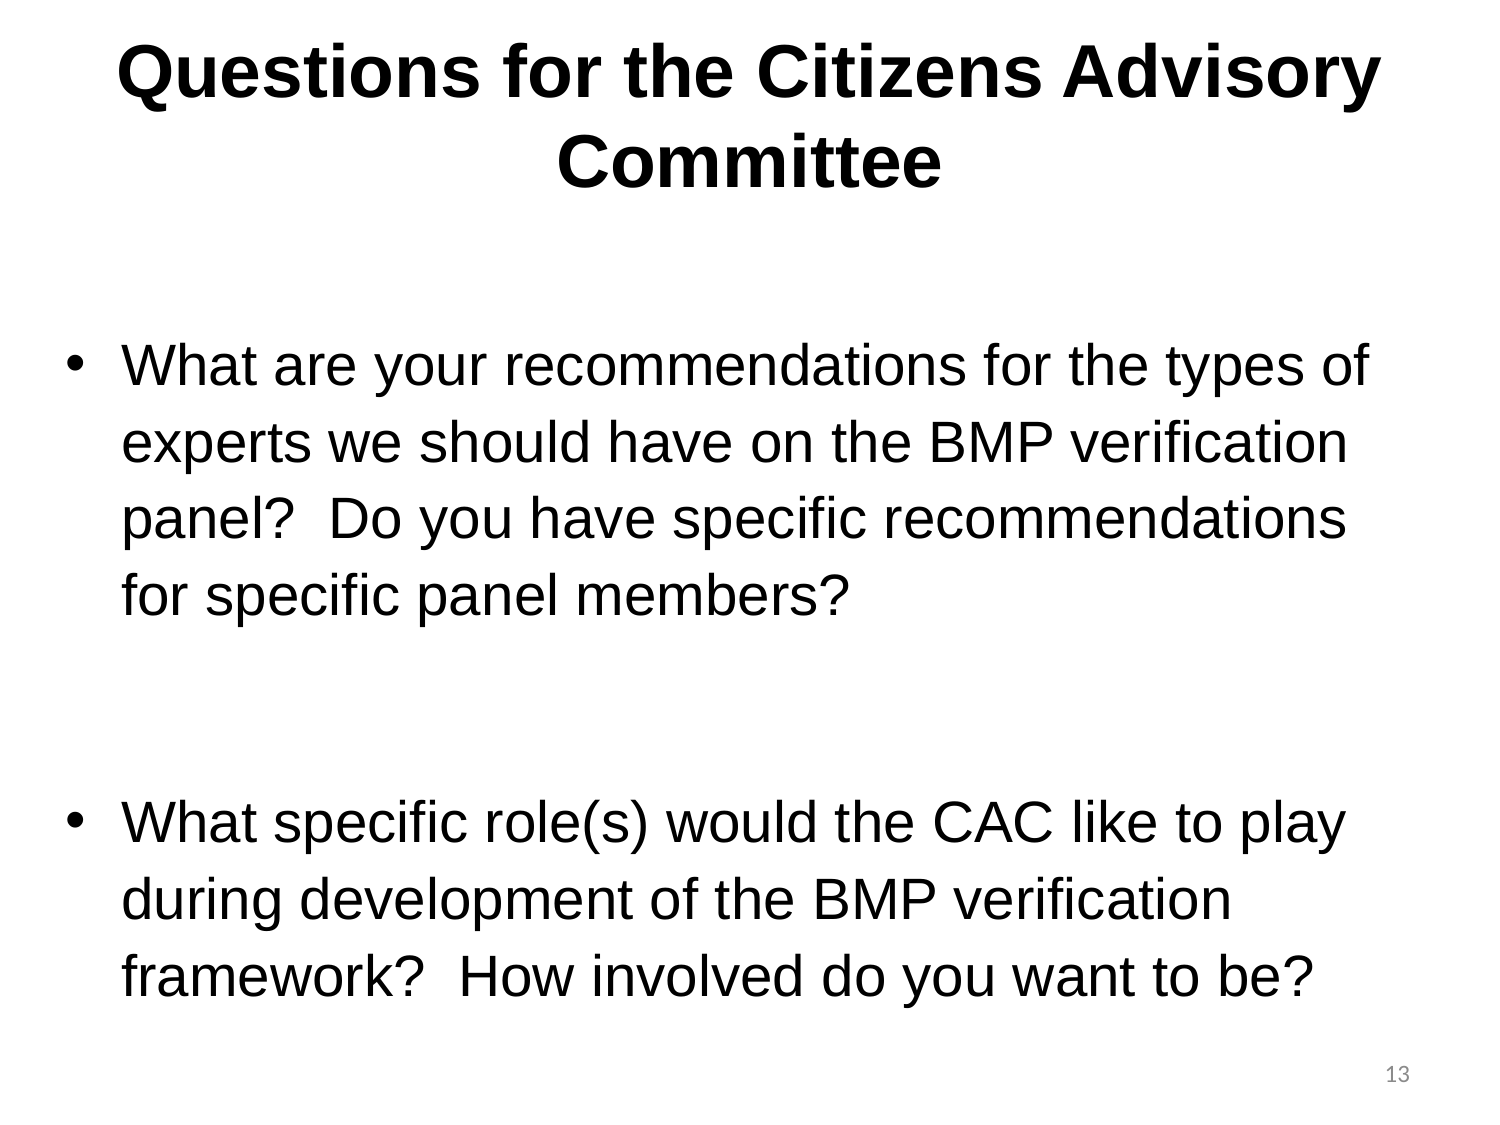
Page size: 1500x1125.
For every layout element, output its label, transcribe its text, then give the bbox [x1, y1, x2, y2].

list What are your recommendations for the types of experts we should have on the BMP verification panel? Do you have specific recommendations for specific panel members? What specific role(s) would the CAC like to play during development of the BMP verification framework? How involved do you want to be? [50, 312, 1438, 1100]
title Questions for the Citizens Advisory Committee [75, 0, 1425, 225]
slide_number 13 [1074, 1042, 1425, 1103]
